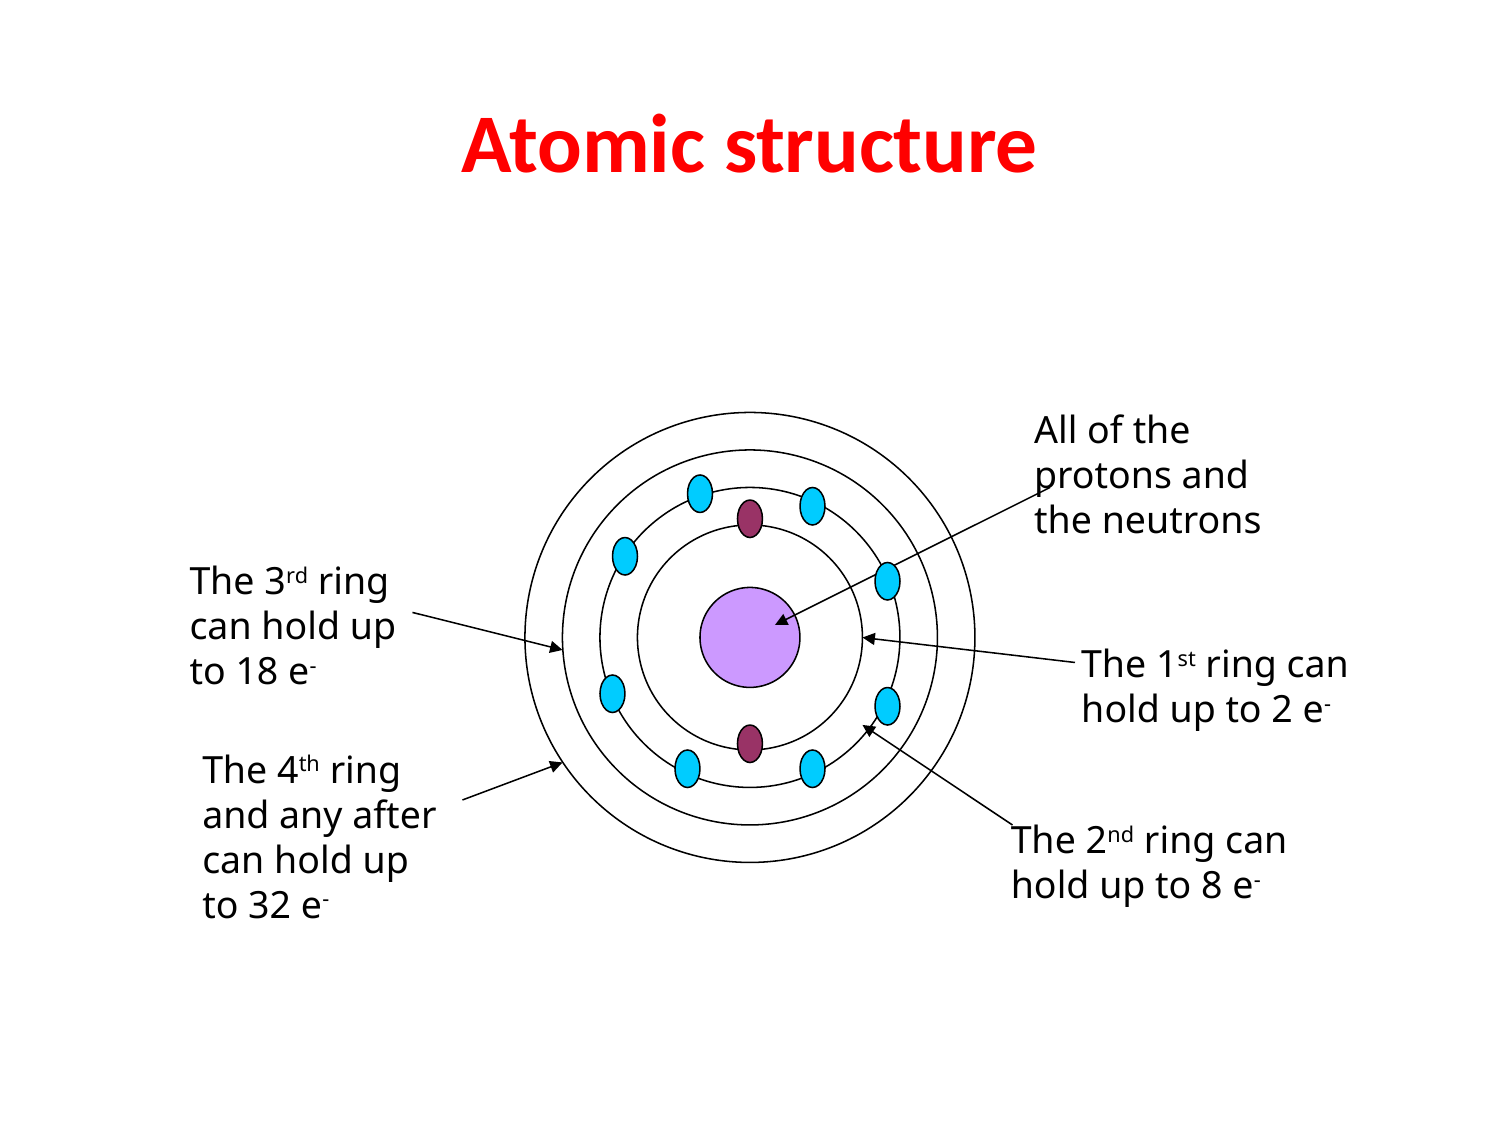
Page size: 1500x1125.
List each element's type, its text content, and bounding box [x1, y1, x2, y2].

title Atomic structure [75, 45, 1425, 233]
text_box [687, 474, 713, 513]
text_box The 1st ring can hold up to 2 e- [1066, 632, 1404, 738]
text_box [862, 632, 1075, 663]
text_box The 2nd ring can hold up to 8 e- [996, 808, 1347, 914]
text_box [413, 612, 563, 653]
text_box The 3rd ring can hold up to 18 e- [174, 549, 413, 700]
text_box [600, 675, 625, 713]
text_box [862, 724, 1013, 826]
text_box [737, 725, 763, 763]
text_box All of the protons and the neutrons [1019, 398, 1320, 549]
text_box [875, 687, 901, 726]
text_box [737, 500, 763, 538]
text_box [800, 750, 826, 788]
text_box [612, 537, 638, 576]
text_box [462, 760, 563, 801]
text_box [524, 412, 975, 863]
text_box [774, 574, 875, 625]
text_box The 4th ring and any after can hold up to 32 e- [187, 738, 463, 933]
text_box [800, 487, 826, 526]
text_box [875, 562, 901, 601]
text_box [675, 750, 700, 788]
